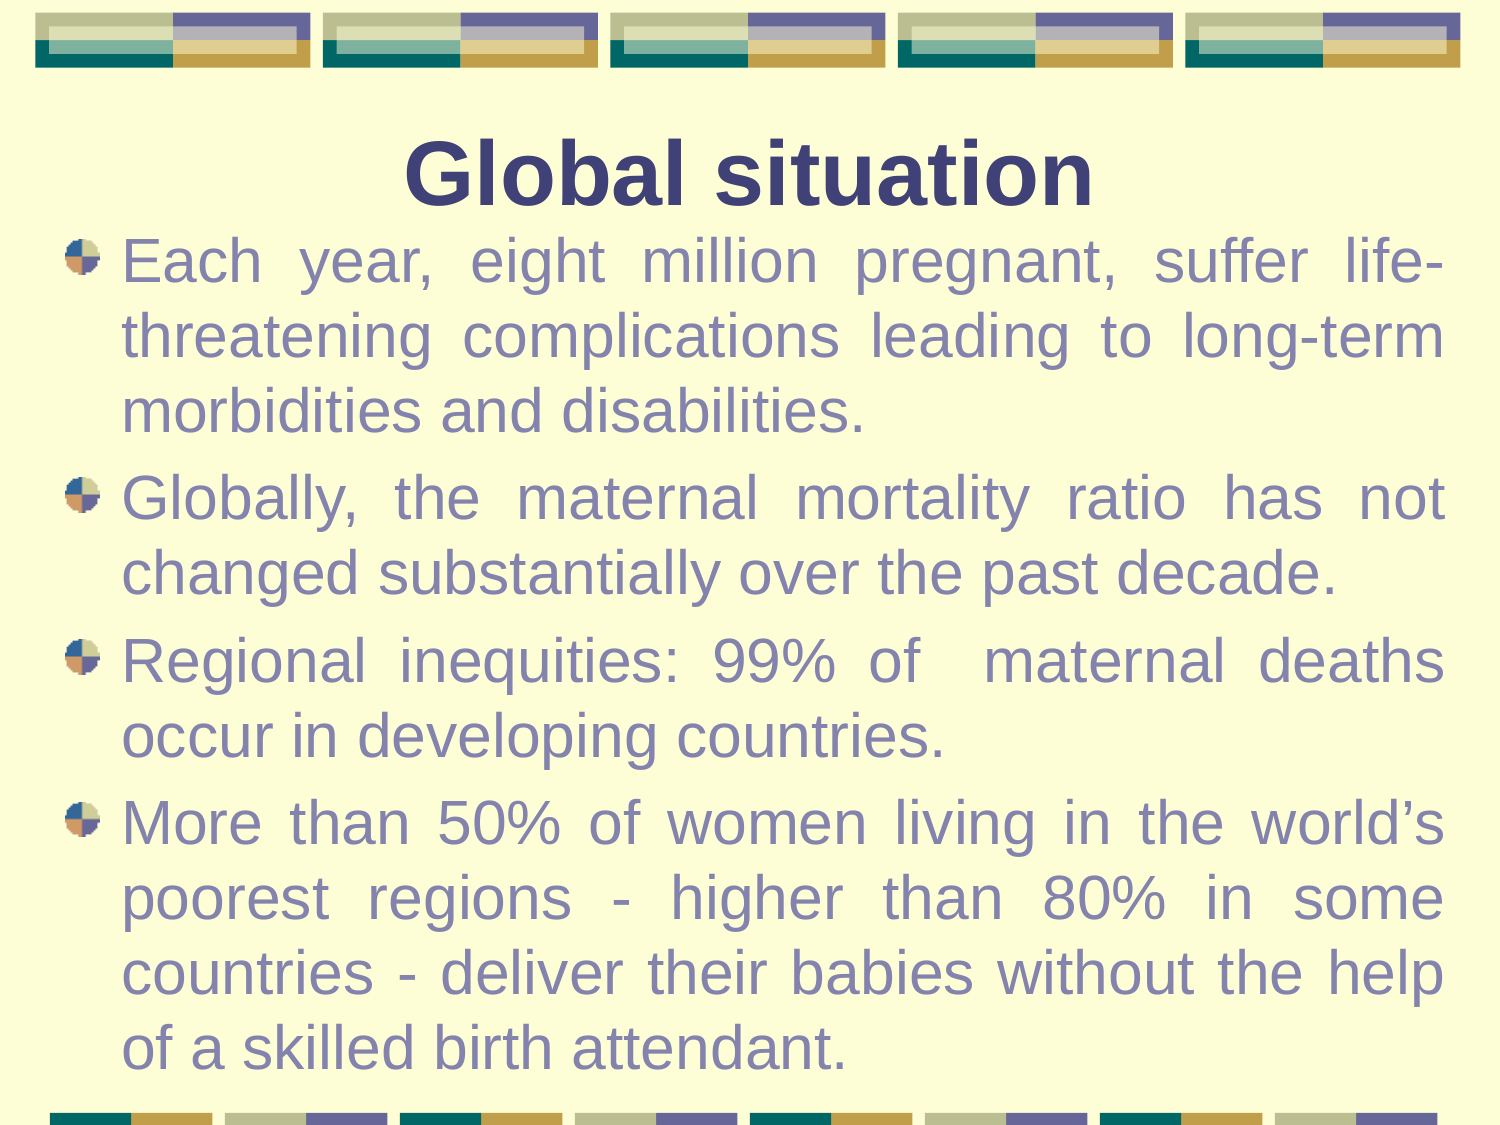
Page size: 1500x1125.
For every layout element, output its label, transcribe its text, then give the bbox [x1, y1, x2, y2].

picture [65, 477, 100, 513]
list Each year, eight million pregnant, suffer life-threatening complications leading to long-term morbidities and disabilities. Globally, the maternal mortality ratio has not changed substantially over the past decade. Regional inequities: 99% of maternal deaths occur in developing countries. More than 50% of women living in the world’s poorest regions - higher than 80% in some countries - deliver their babies without the help of a skilled birth attendant. [49, 212, 1463, 1076]
picture [65, 802, 100, 837]
picture [65, 239, 100, 275]
title Global situation [112, 99, 1388, 212]
picture [65, 639, 100, 675]
